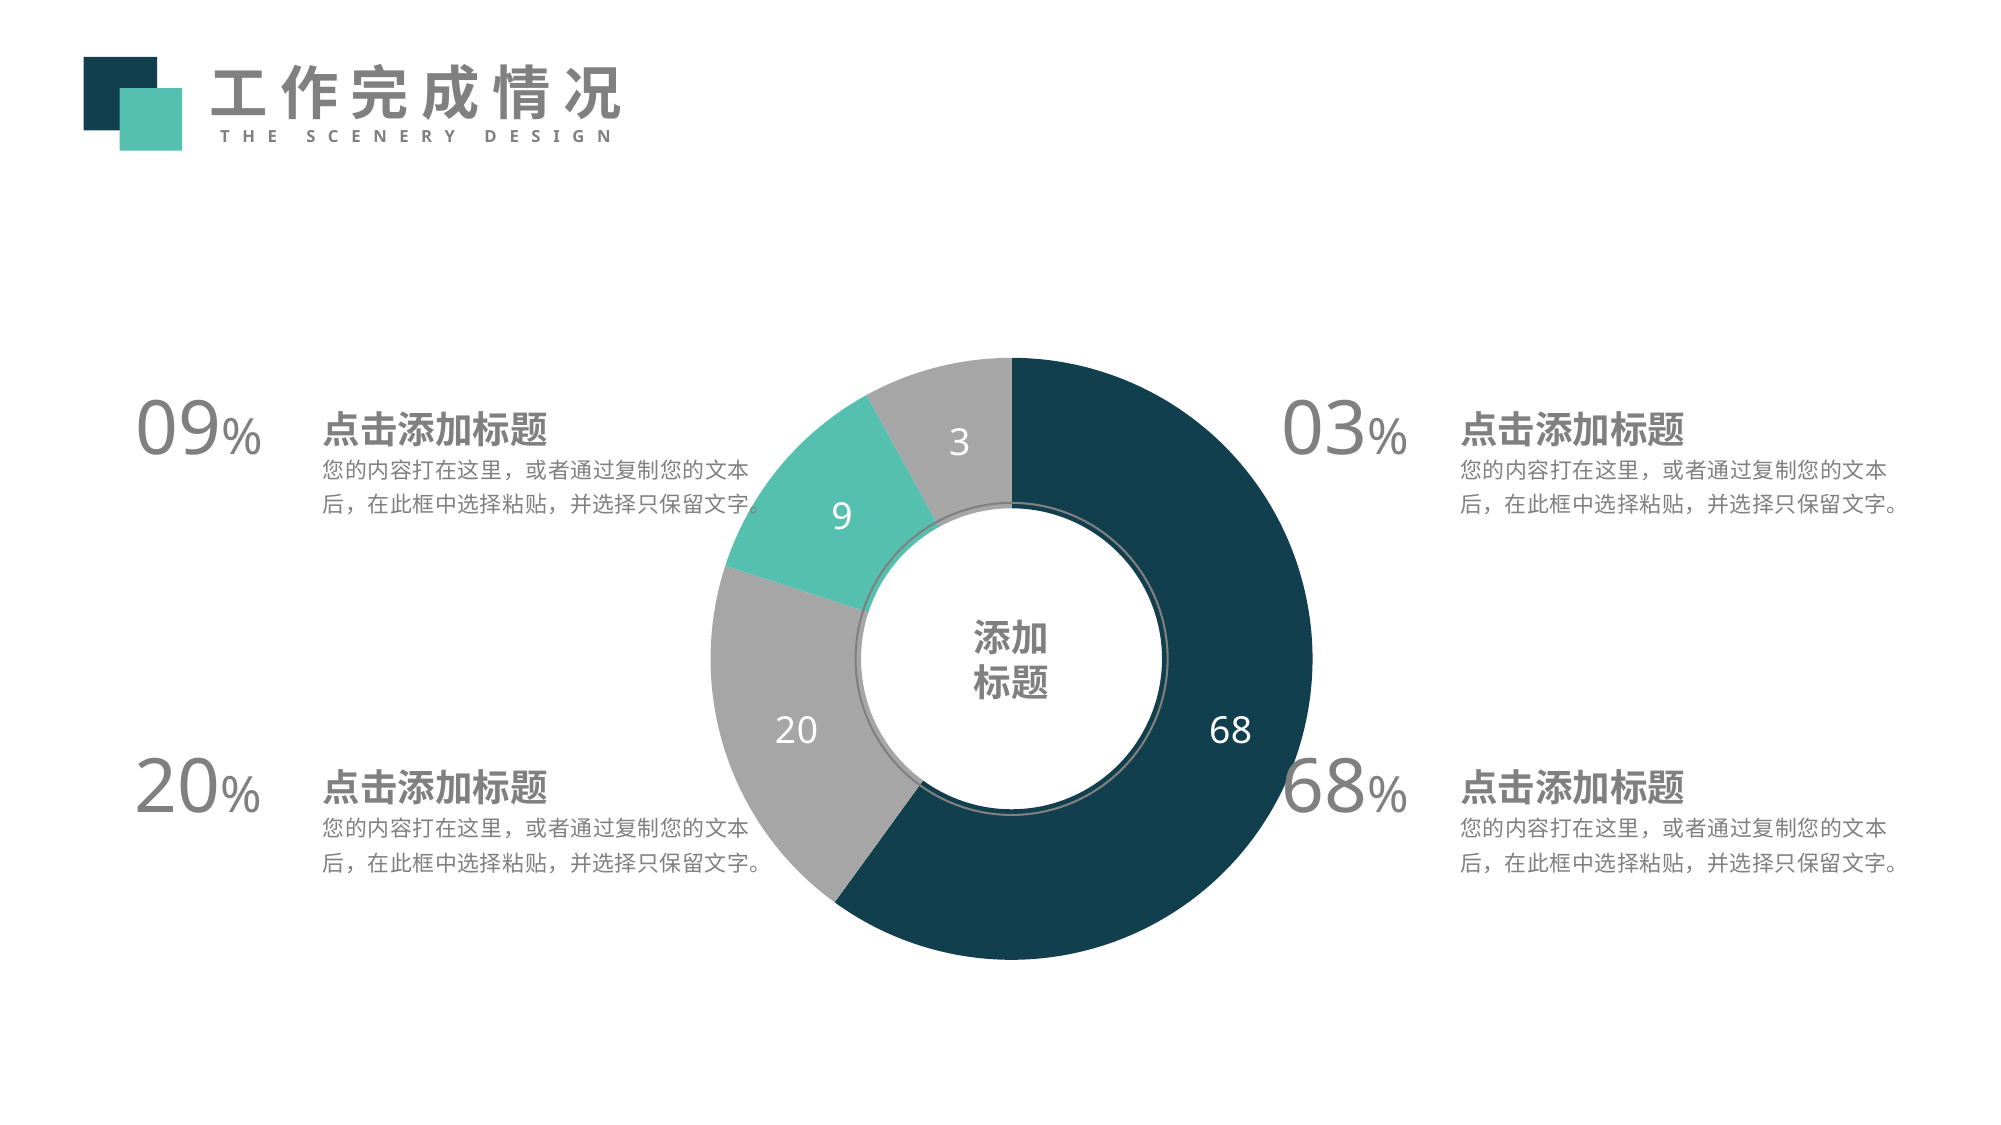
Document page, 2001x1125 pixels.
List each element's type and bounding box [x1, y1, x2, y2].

text_box [83, 48, 646, 155]
text_box [132, 345, 1897, 973]
